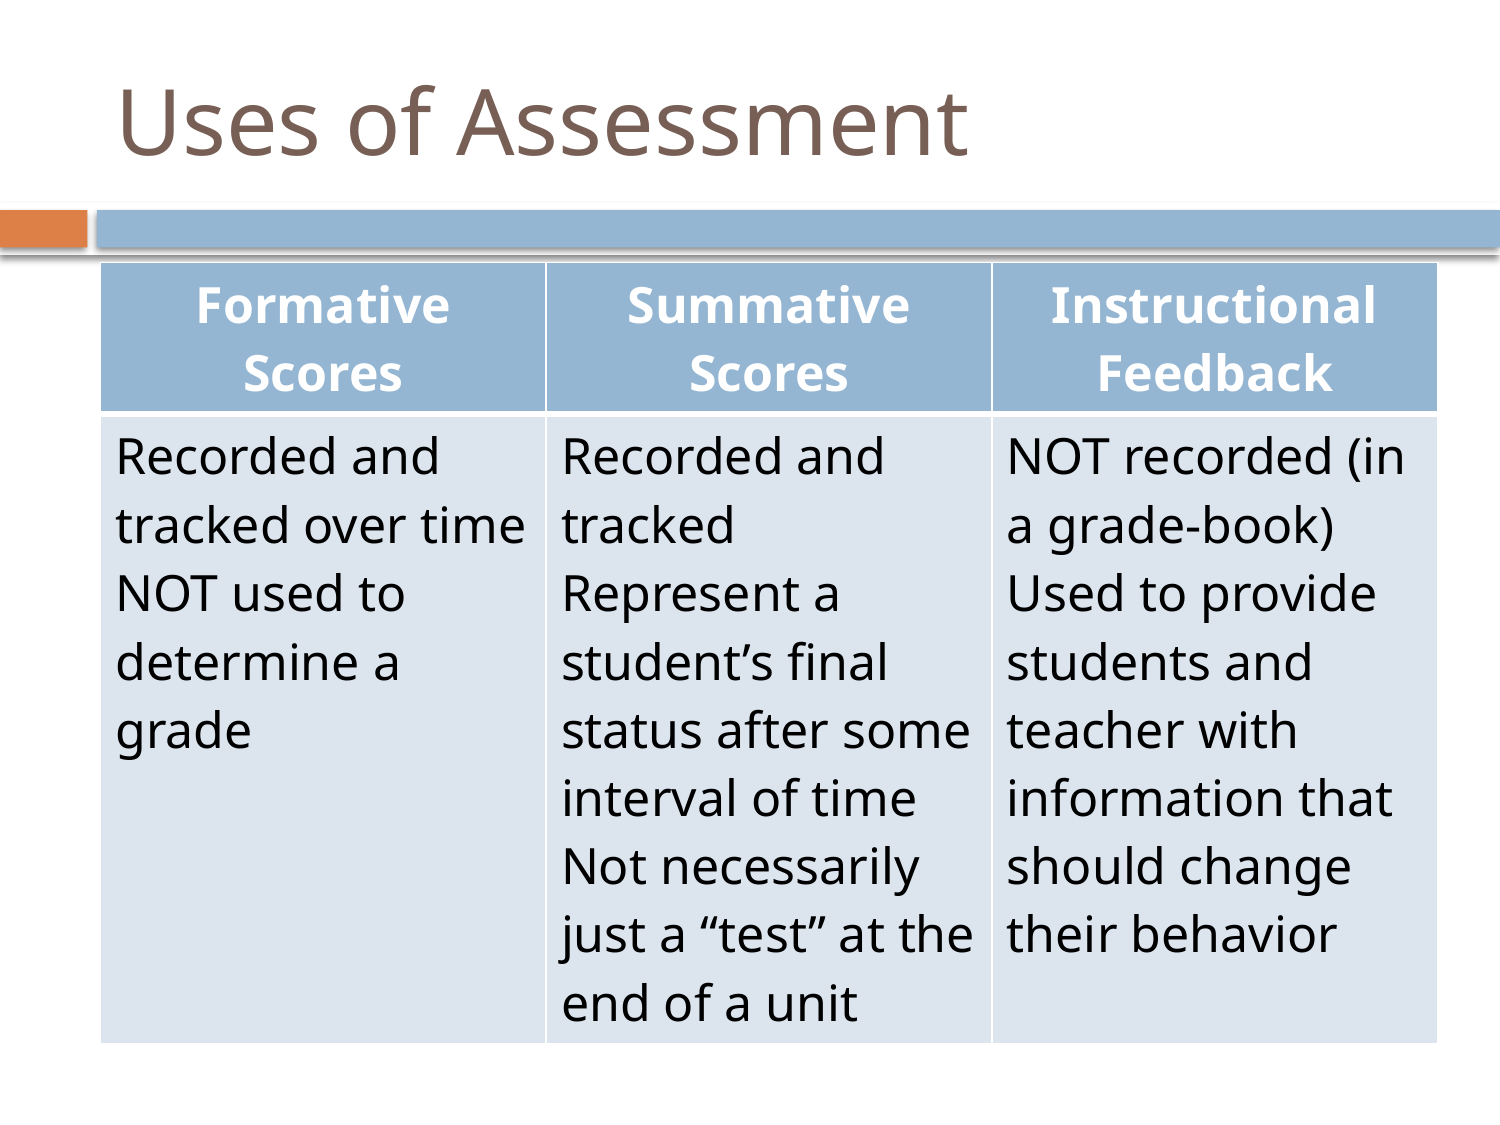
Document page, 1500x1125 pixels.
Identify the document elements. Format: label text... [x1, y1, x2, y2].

table_header Formative Scores [101, 263, 545, 411]
table_cell NOT recorded (in a grade-book) Used to provide students and teacher with information that should change their behavior [993, 417, 1437, 1043]
table_cell Recorded and tracked Represent a student’s final status after some interval of time Not necessarily just a “test” at the end of a unit [547, 417, 991, 1043]
table_cell Recorded and tracked over time NOT used to determine a grade [101, 417, 545, 1043]
table_header Instructional Feedback [993, 263, 1437, 411]
table_header Summative Scores [547, 263, 991, 411]
title Uses of Assessment [100, 37, 1438, 200]
